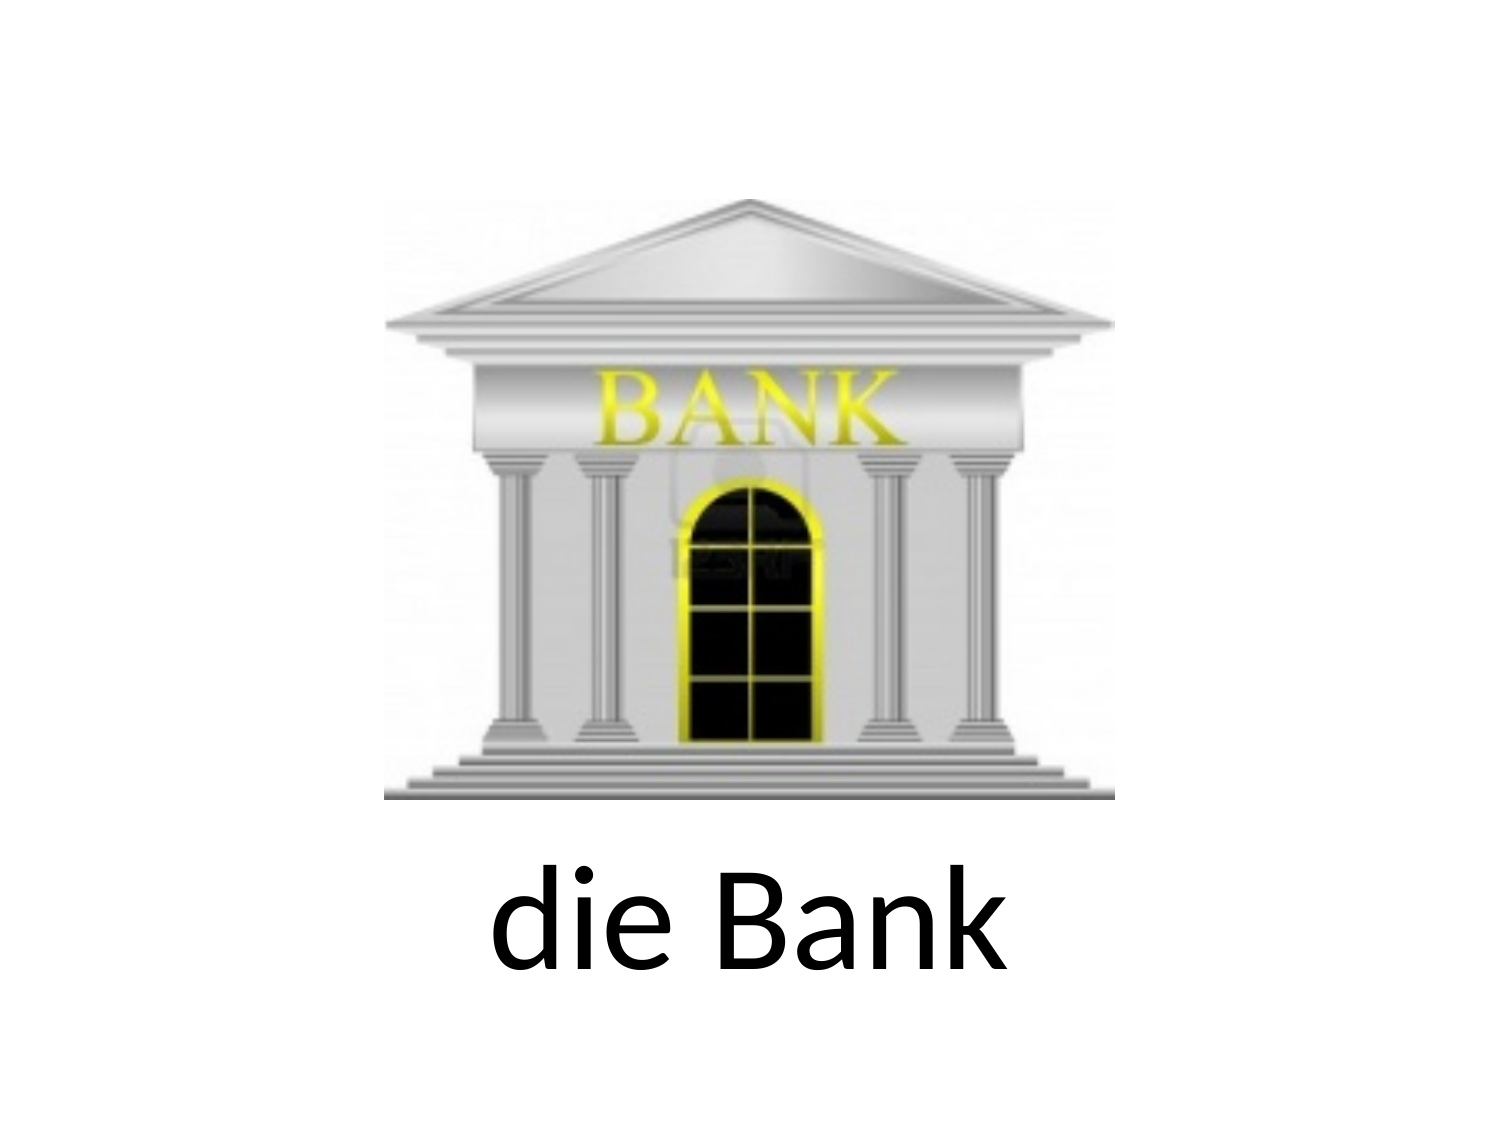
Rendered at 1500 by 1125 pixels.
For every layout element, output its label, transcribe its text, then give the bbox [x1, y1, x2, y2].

picture [384, 199, 1115, 801]
text_box die Bank [0, 812, 1500, 1008]
